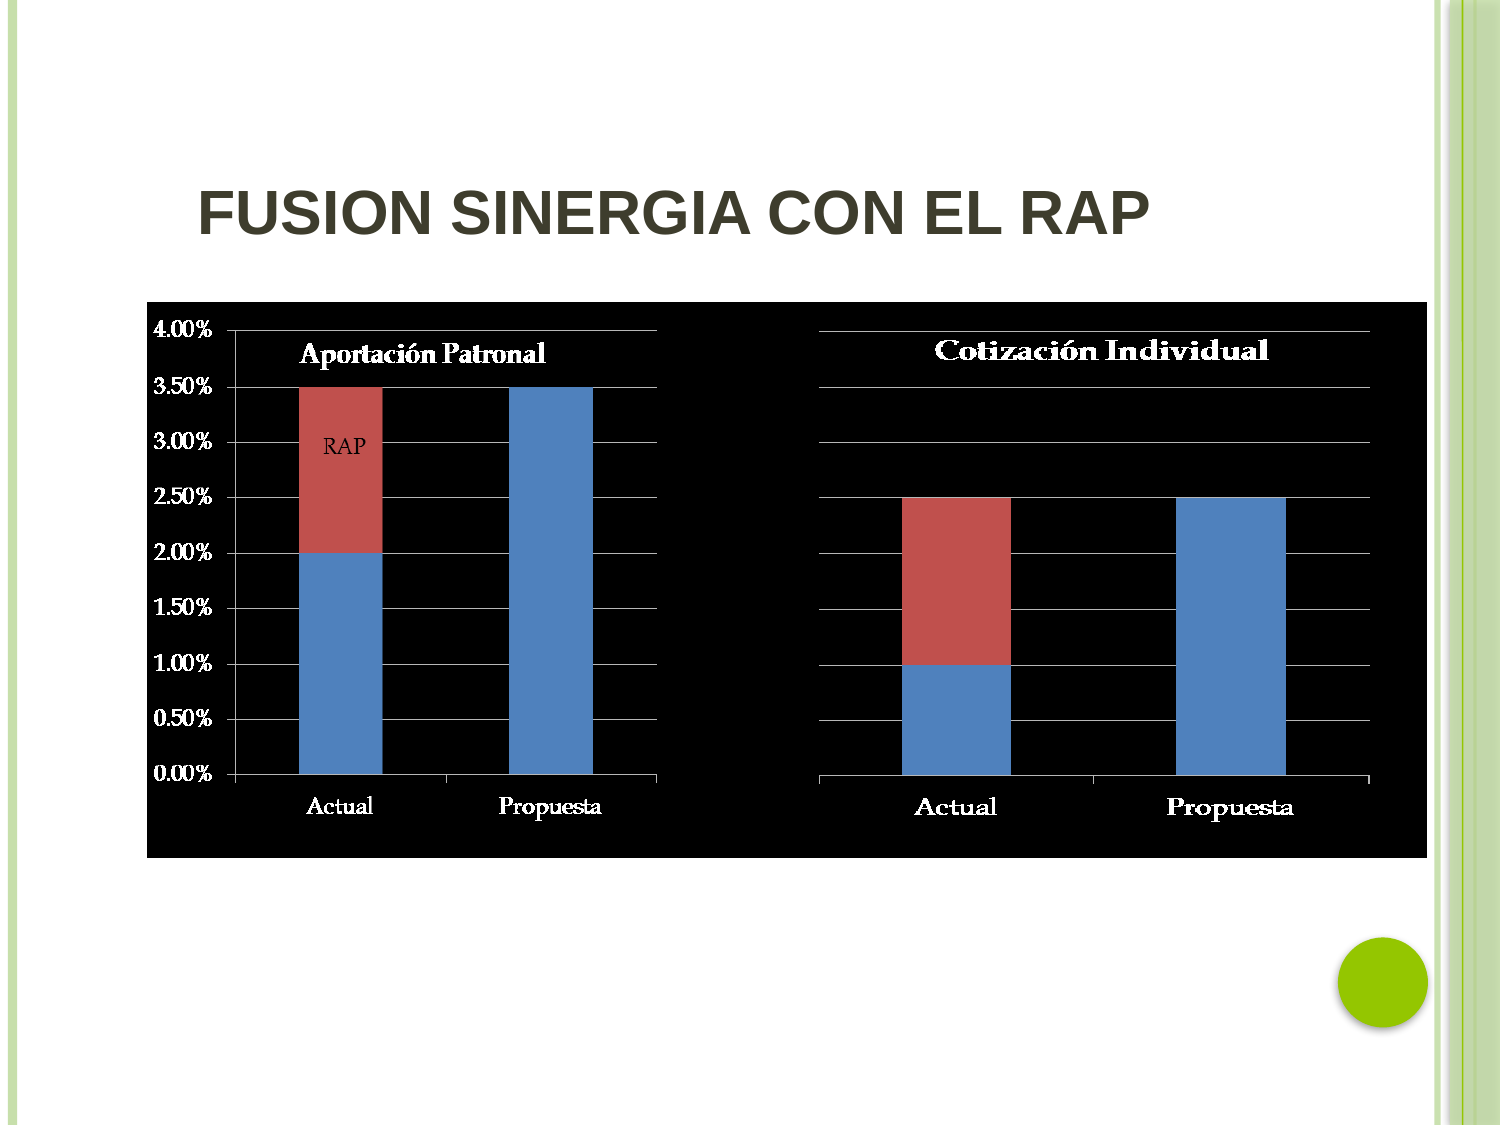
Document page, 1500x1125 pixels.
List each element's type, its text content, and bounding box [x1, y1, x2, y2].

title FUSION SINERGIA CON EL RAP [183, 78, 1306, 255]
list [147, 302, 816, 859]
picture [819, 302, 1427, 859]
